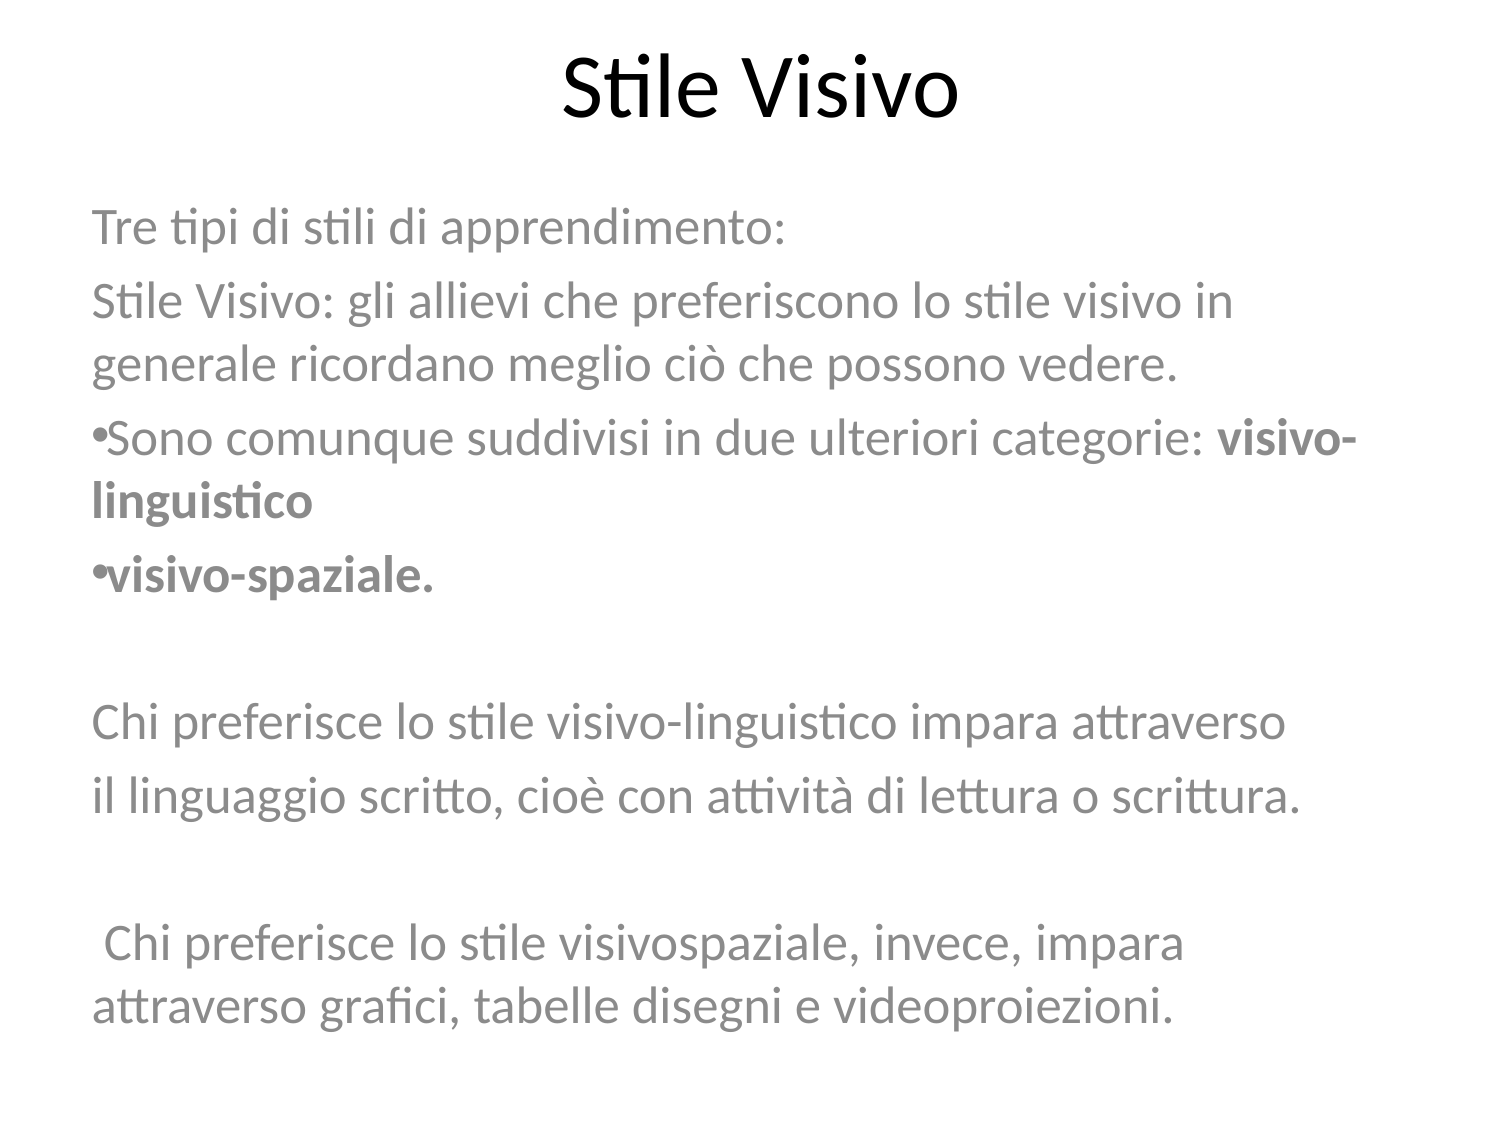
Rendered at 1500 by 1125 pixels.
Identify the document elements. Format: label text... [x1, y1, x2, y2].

subtitle Tre tipi di stili di apprendimento: Stile Visivo: gli allievi che preferiscono lo stile visivo in generale ricordano meglio ciò che possono vedere. Sono comunque suddivisi in due ulteriori categorie: visivo-linguistico visivo-spaziale. Chi preferisce lo stile visivo-linguistico impara attraverso il linguaggio scritto, cioè con attività di lettura o scrittura. Chi preferisce lo stile visivospaziale, invece, impara attraverso grafici, tabelle disegni e videoproiezioni. [76, 184, 1424, 1059]
title Stile Visivo [123, 0, 1399, 161]
